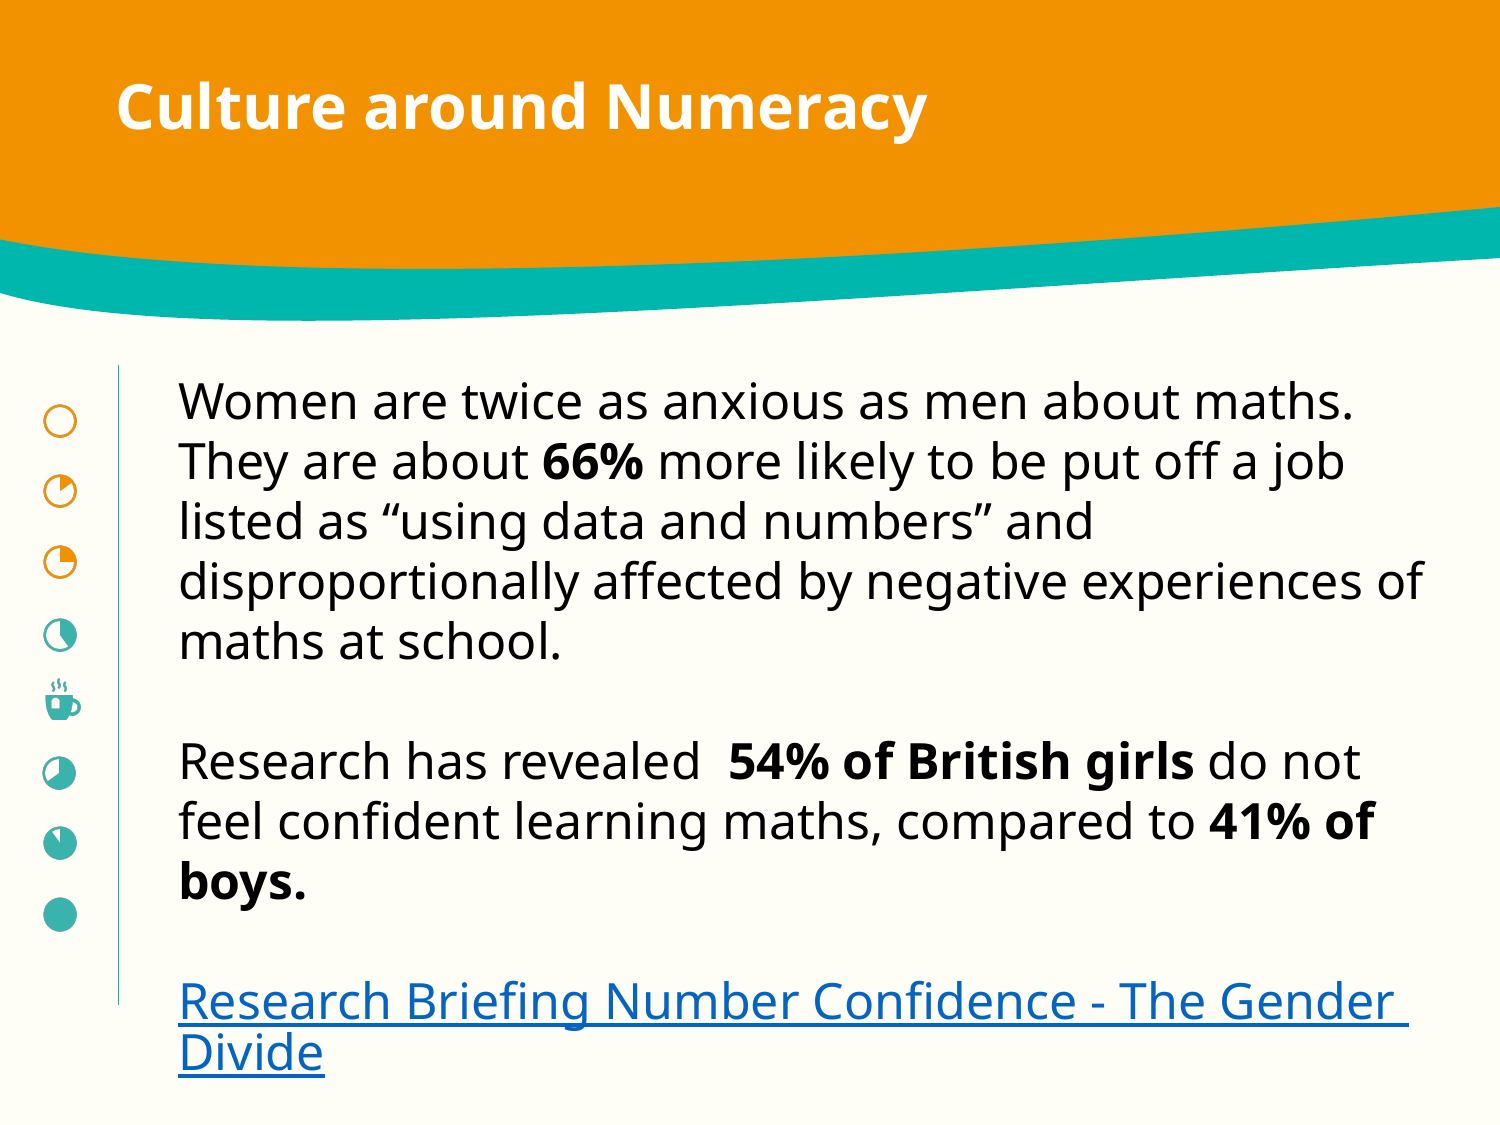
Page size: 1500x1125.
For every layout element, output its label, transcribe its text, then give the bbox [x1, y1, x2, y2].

picture [38, 752, 80, 794]
picture [36, 672, 90, 726]
picture [39, 541, 81, 583]
picture [39, 822, 81, 864]
picture [39, 893, 81, 936]
text_box Women are twice as anxious as men about maths. They are about 66% more likely to be put off a job listed as “using data and numbers” and disproportionally affected by negative experiences of maths at school. Research has revealed 54% of British girls do not feel confident learning maths, compared to 41% of boys. Research Briefing Number Confidence - The Gender Divide [163, 362, 1450, 1046]
picture [39, 400, 81, 442]
picture [39, 470, 81, 512]
picture [39, 614, 81, 656]
list Culture around Numeracy [100, 67, 1411, 258]
